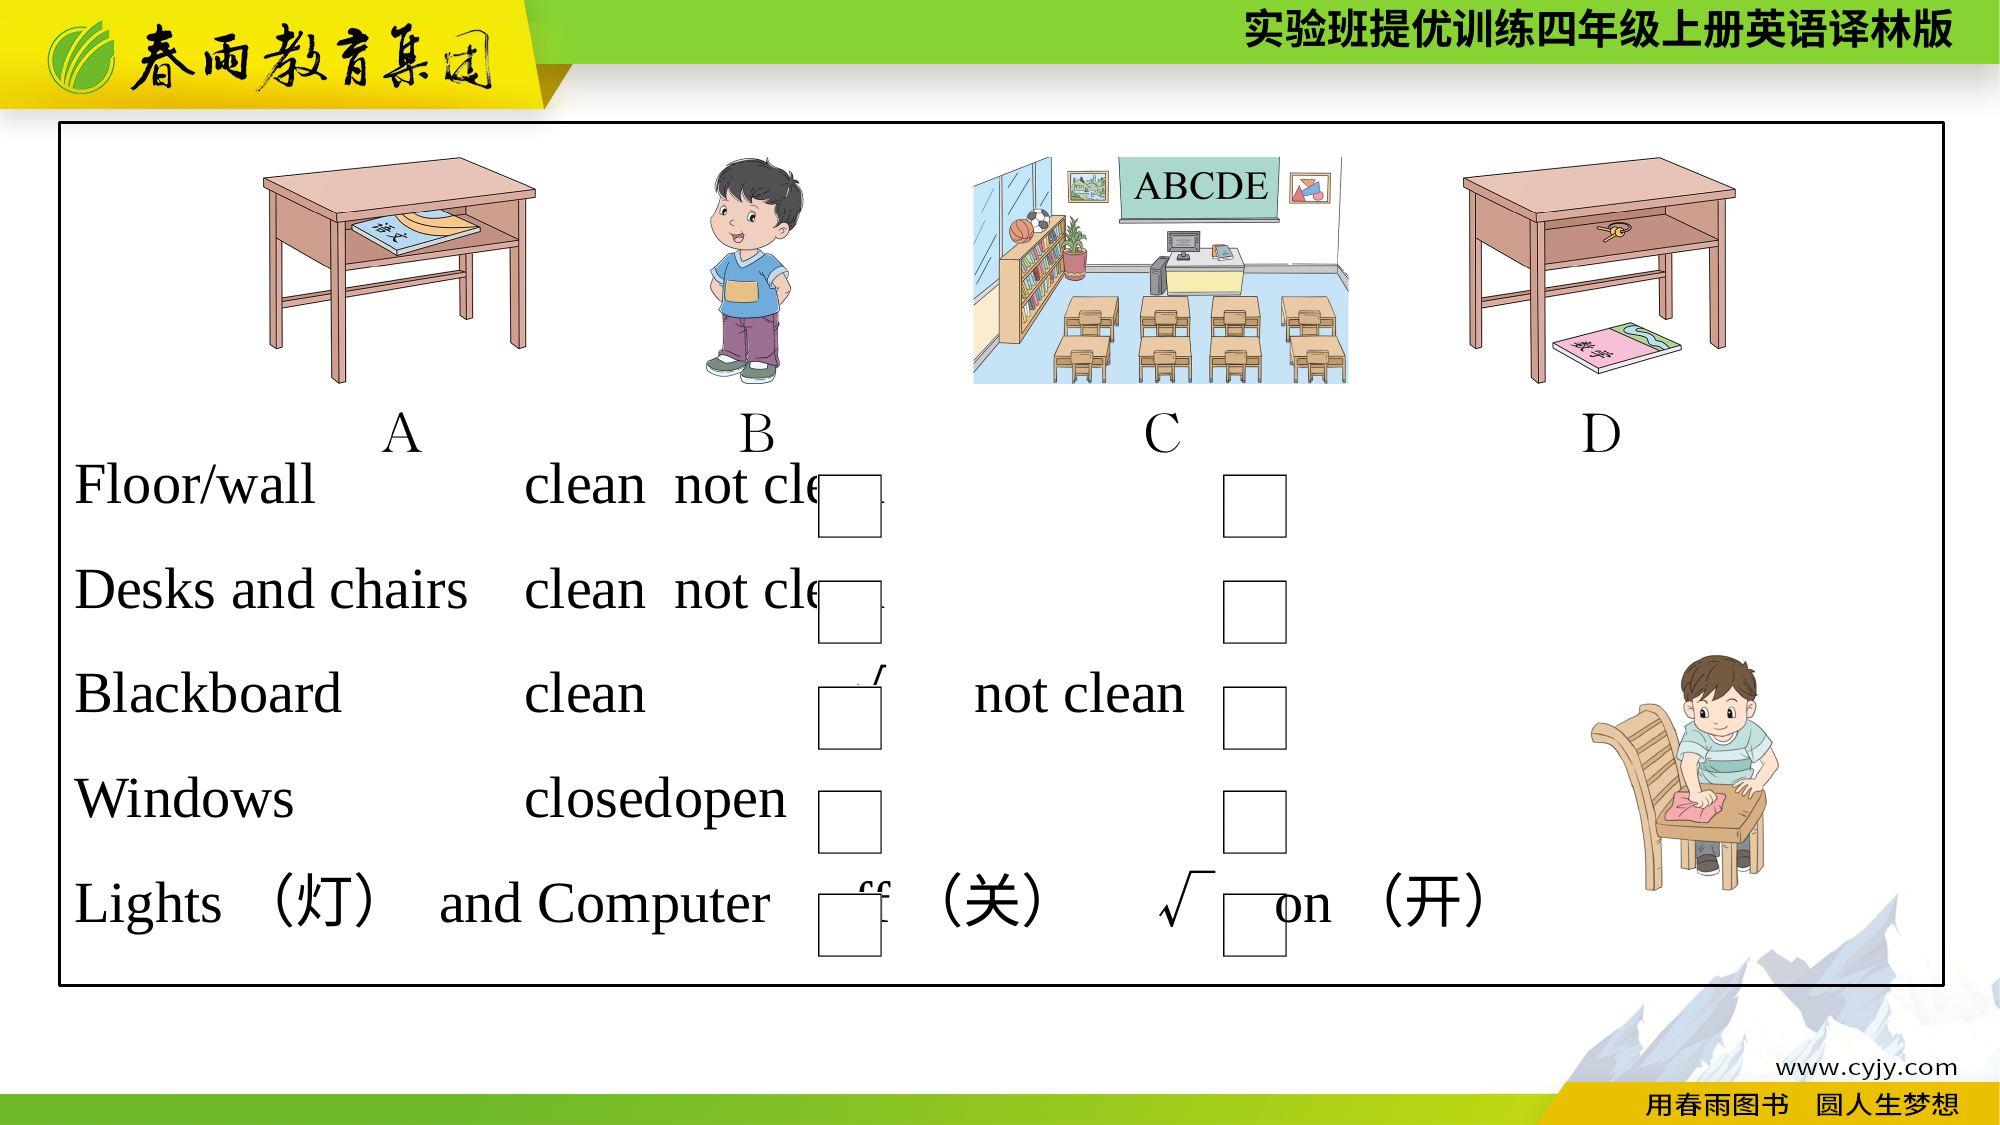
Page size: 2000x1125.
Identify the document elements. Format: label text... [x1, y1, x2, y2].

picture [0, 0, 2000, 1125]
list Floor/wall clean not clean Desks and chairs clean not clean Blackboard clean √ not clean Windows closed open Lights（灯） and Computer off（关） √ on（开） [59, 122, 1944, 986]
